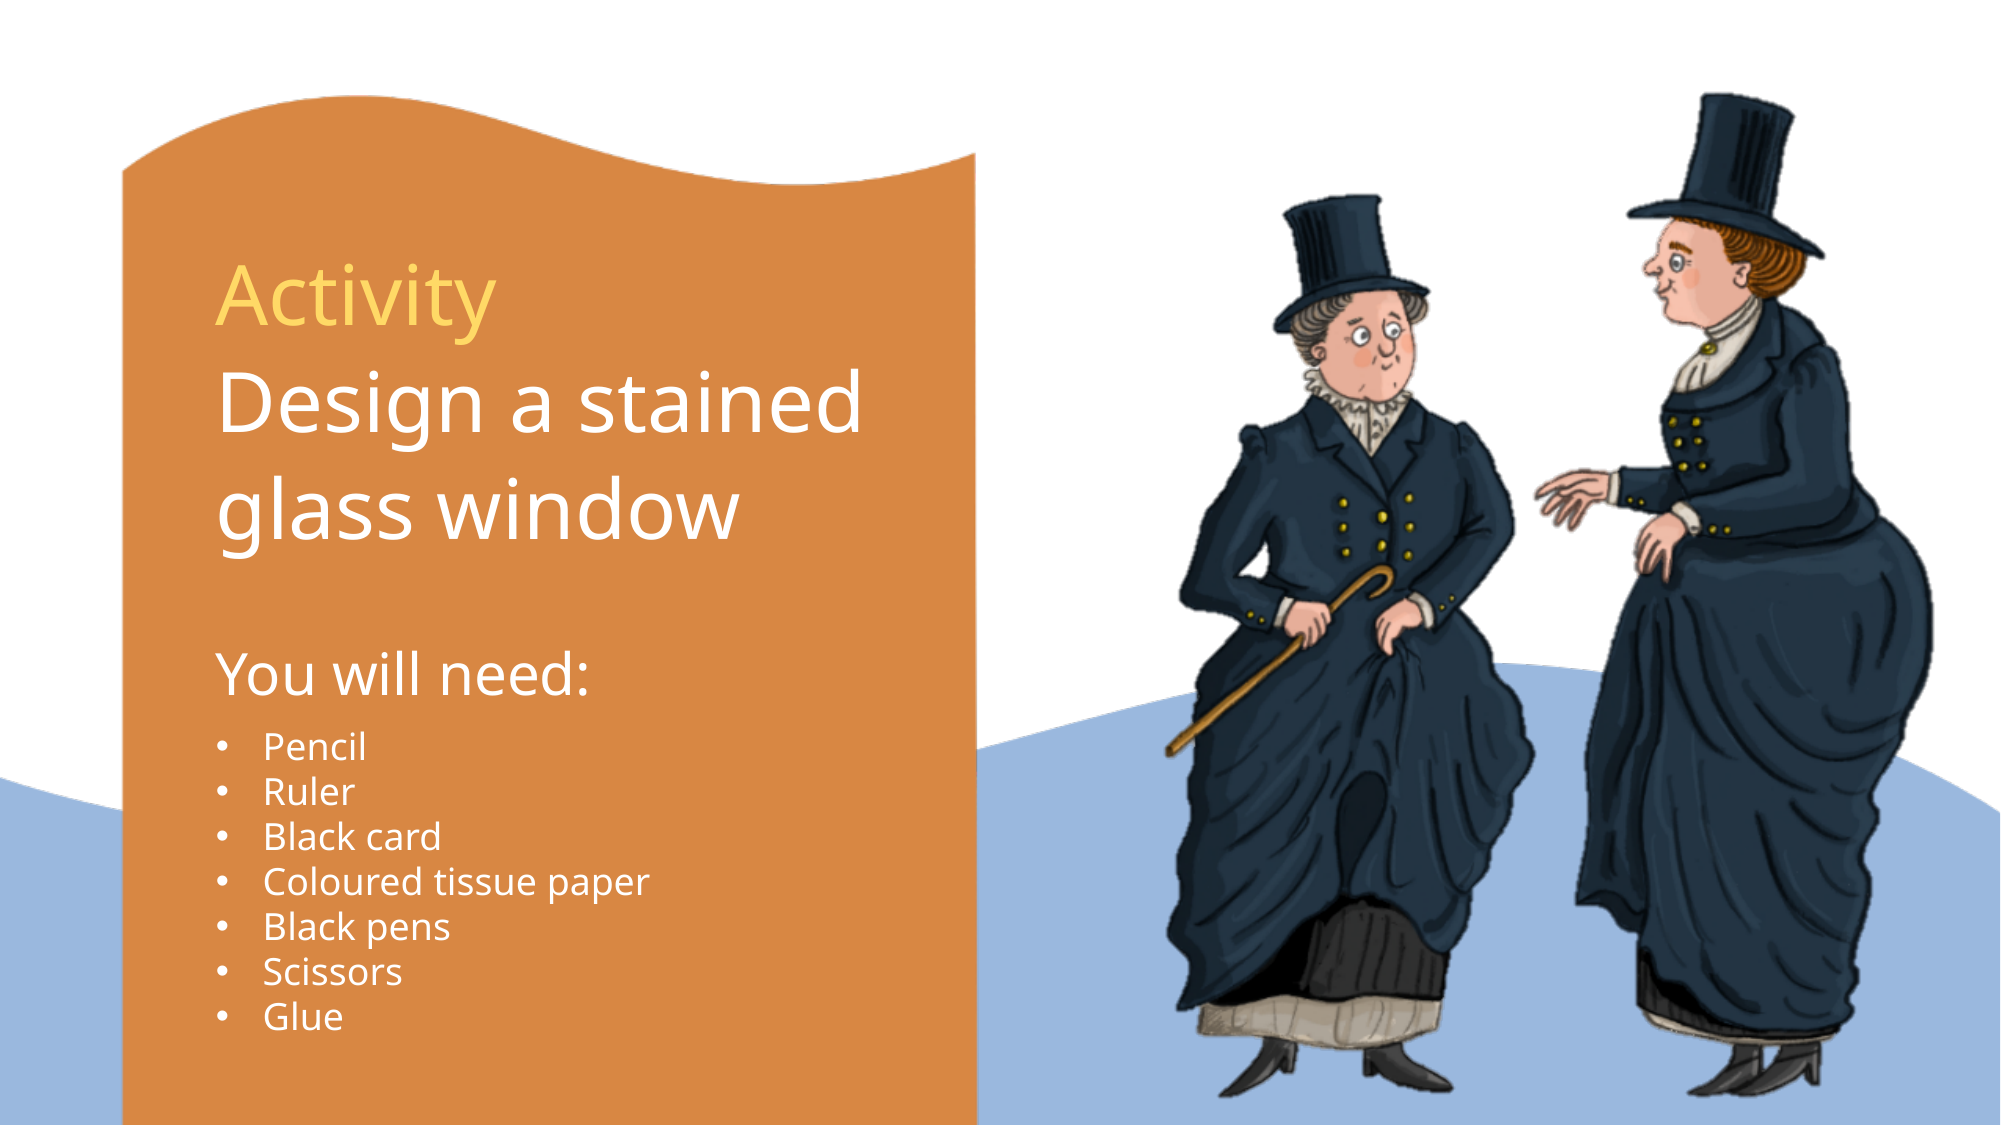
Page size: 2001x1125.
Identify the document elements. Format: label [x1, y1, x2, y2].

picture [1070, 0, 2000, 1125]
text_box [201, 227, 1070, 1125]
picture [0, 66, 980, 1125]
